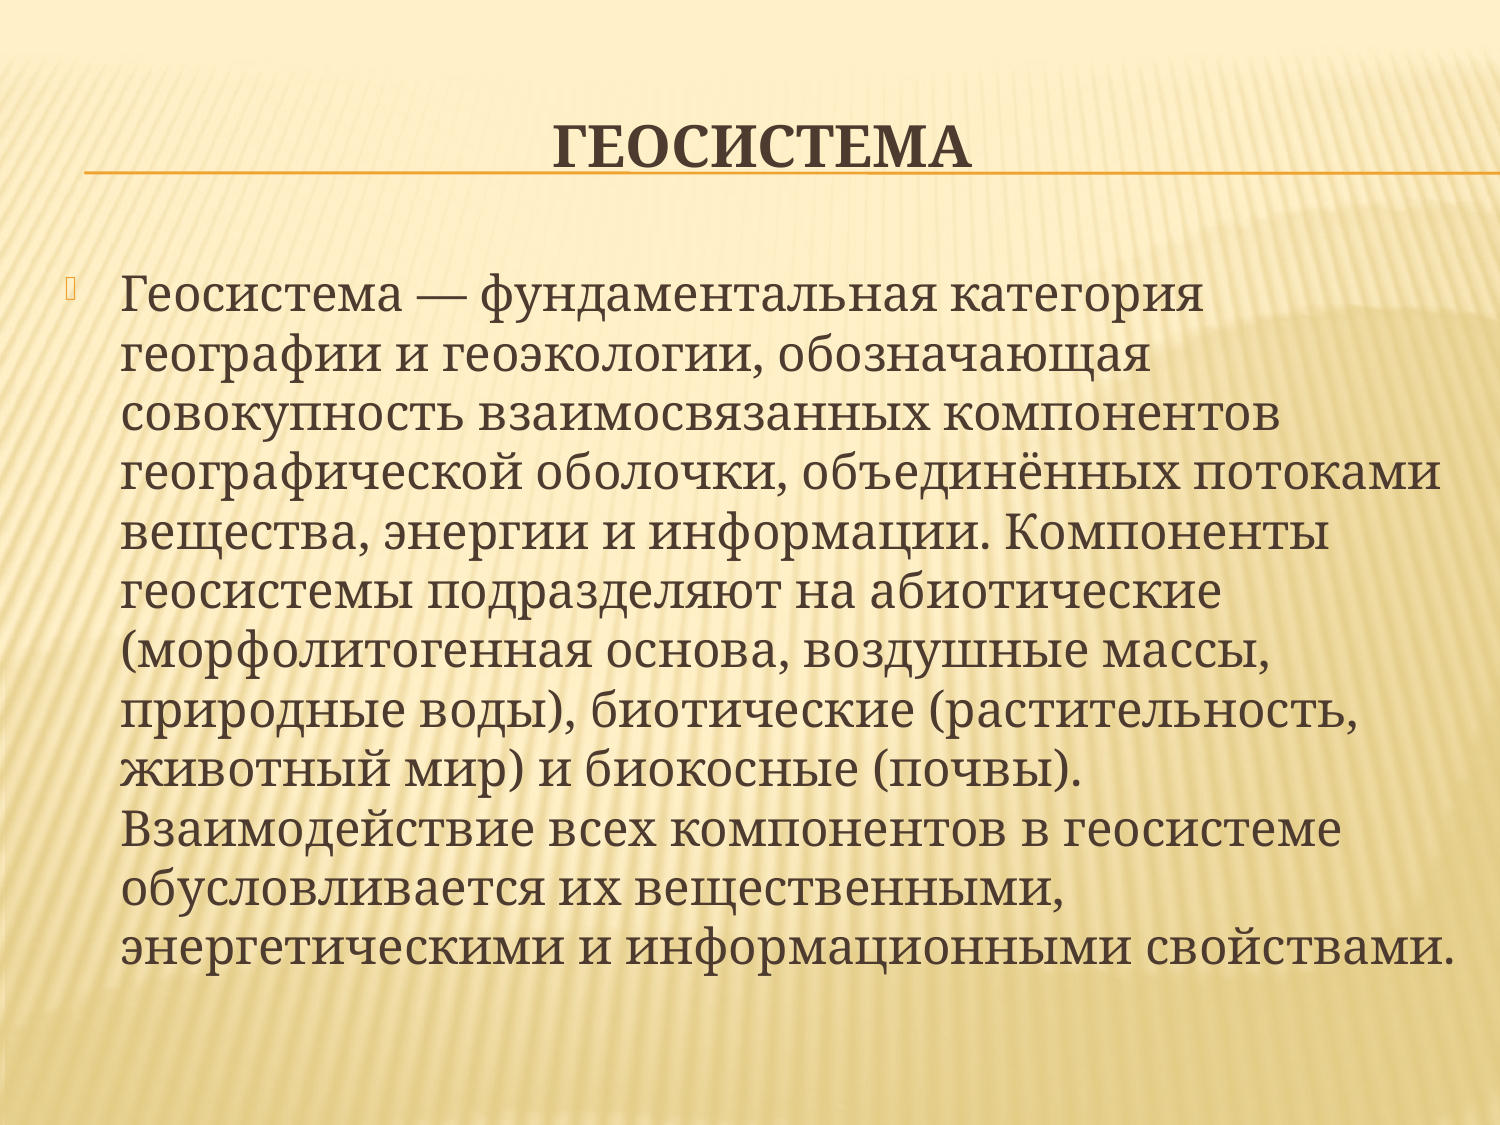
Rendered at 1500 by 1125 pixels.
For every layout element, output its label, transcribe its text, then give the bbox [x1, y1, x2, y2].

title Геосистема [50, 75, 1475, 213]
list Геосистема — фундаментальная категория географии и геоэкологии, обозначающая совокупность взаимосвязанных компонентов географической оболочки, объединённых потоками вещества, энергии и информации. Компоненты геосистемы подразделяют на абиотические (морфолитогенная основа, воздушные массы, природные воды), биотические (растительность, животный мир) и биокосные (почвы). Взаимодействие всех компонентов в геосистеме обусловливается их вещественными, энергетическими и информационными свойствами. [50, 254, 1475, 998]
